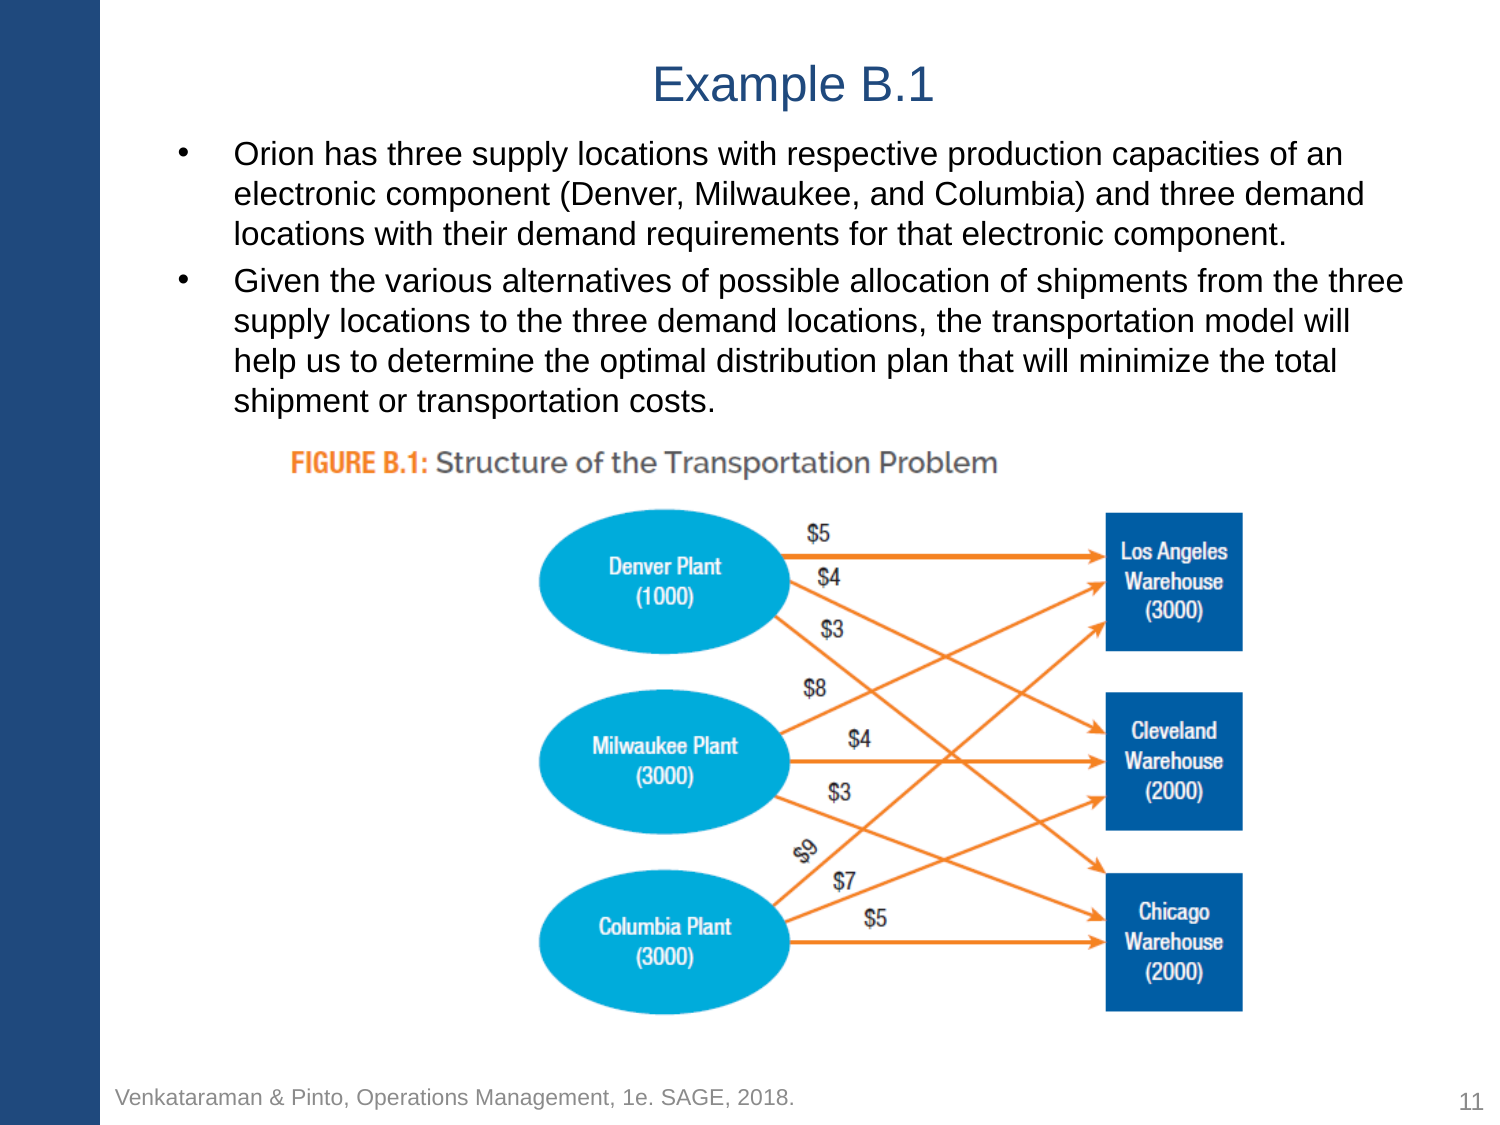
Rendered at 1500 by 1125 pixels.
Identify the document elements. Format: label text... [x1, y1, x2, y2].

title Example B.1 [162, 12, 1425, 125]
footer Venkataraman & Pinto, Operations Management, 1e. SAGE, 2018. [99, 1074, 1125, 1122]
picture [287, 439, 1348, 1051]
slide_number 11 [1437, 1074, 1500, 1125]
list Orion has three supply locations with respective production capacities of an electronic component (Denver, Milwaukee, and Columbia) and three demand locations with their demand requirements for that electronic component. Given the various alternatives of possible allocation of shipments from the three supply locations to the three demand locations, the transportation model will help us to determine the optimal distribution plan that will minimize the total shipment or transportation costs. [162, 125, 1425, 450]
